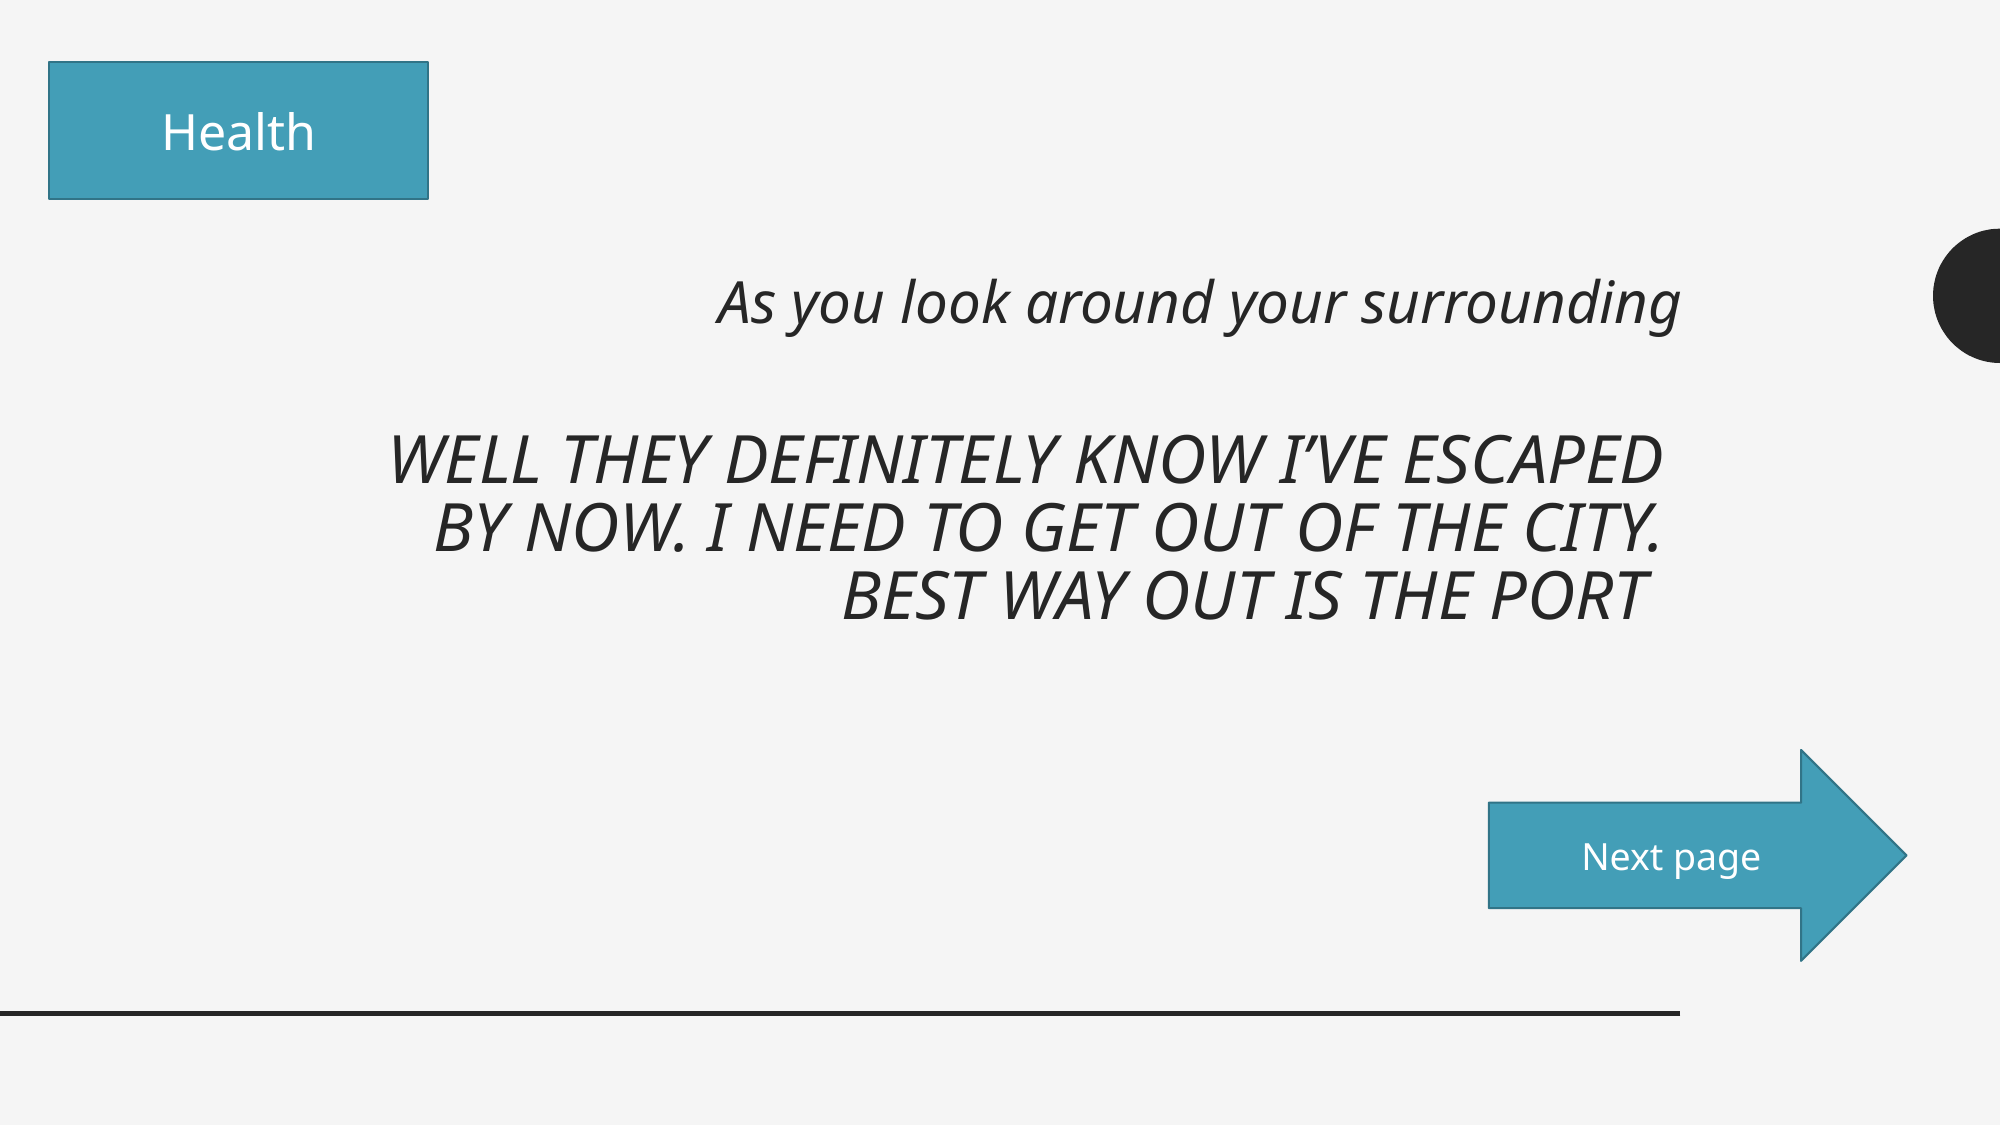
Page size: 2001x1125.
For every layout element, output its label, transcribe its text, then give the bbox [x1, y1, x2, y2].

text_box Health [48, 61, 429, 200]
text_box Next page [1487, 748, 1908, 962]
title Well they definitely know I’ve escaped by now. I need to get out of the city. Best way out is the port [319, 421, 1681, 961]
list As you look around your surrounding [319, 228, 1698, 363]
